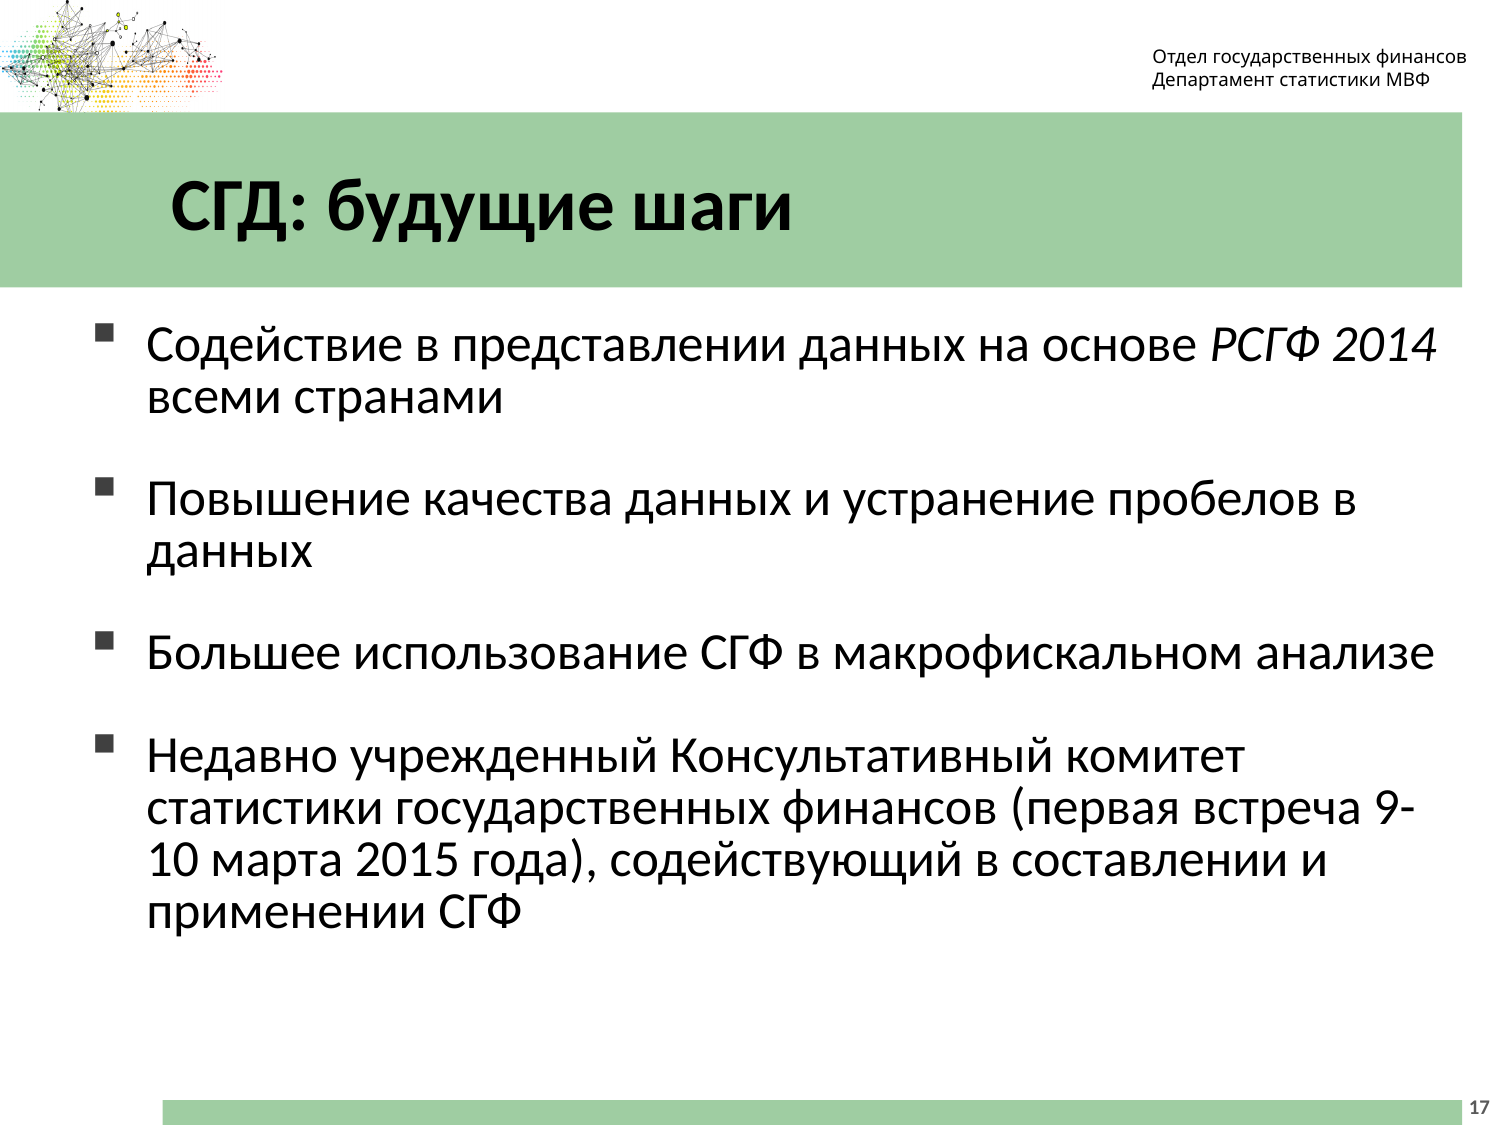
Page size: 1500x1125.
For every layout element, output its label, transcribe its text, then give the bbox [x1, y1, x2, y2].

text_box Отдел государственных финансов Департамент статистики МВФ [1137, 37, 1500, 98]
list Содействие в представлении данных на основе РСГФ 2014 всеми странами Повышение качества данных и устранение пробелов в данных Большее использование СГФ в макрофискальном анализе Недавно учрежденный Консультативный комитет статистики государственных финансов (первая встреча 9-10 марта 2015 года), содействующий в составлении и применении СГФ [75, 312, 1463, 1088]
slide_number 17 [1441, 1074, 1500, 1125]
picture [0, 0, 225, 112]
title СГД: будущие шаги [0, 112, 1463, 288]
